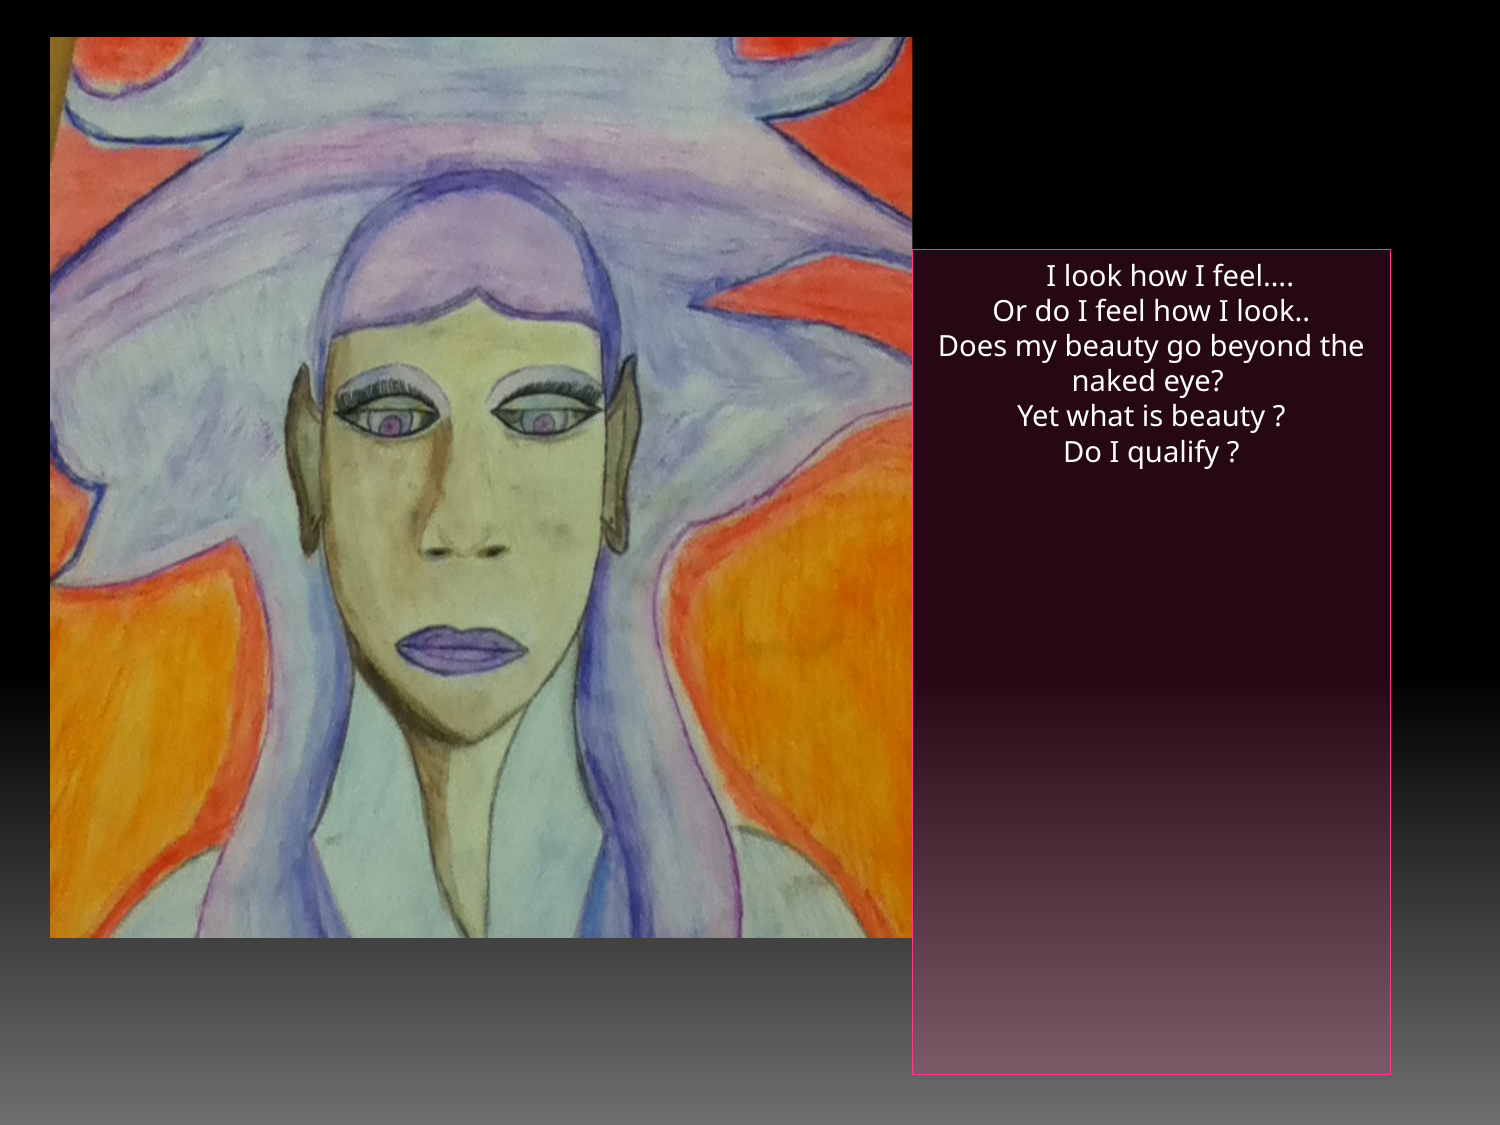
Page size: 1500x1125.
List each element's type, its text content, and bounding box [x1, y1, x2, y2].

picture [49, 37, 913, 938]
list I look how I feel…. Or do I feel how I look.. Does my beauty go beyond the naked eye? Yet what is beauty ? Do I qualify ? [912, 249, 1391, 1075]
